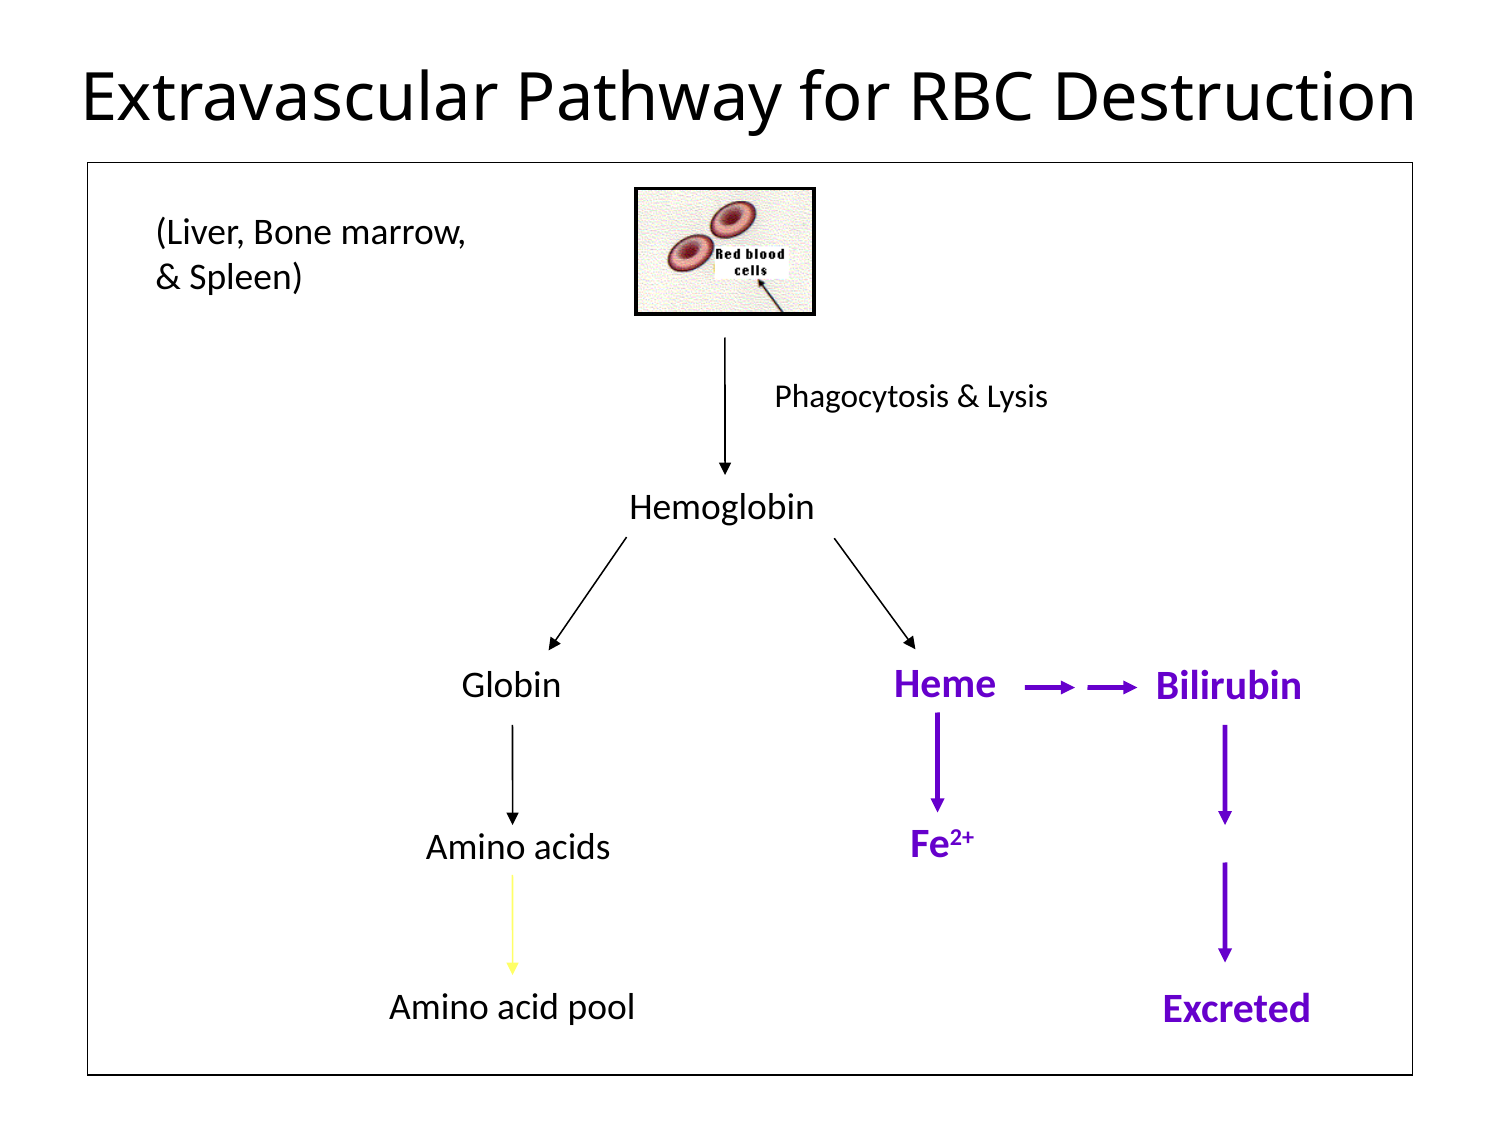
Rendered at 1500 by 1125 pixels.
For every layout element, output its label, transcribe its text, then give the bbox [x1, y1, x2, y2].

text_box [1024, 681, 1075, 694]
text_box [87, 162, 1413, 1075]
text_box Phagocytosis & Lysis [759, 366, 1064, 421]
title Extravascular Pathway for RBC Destruction [24, 0, 1475, 188]
picture [637, 189, 813, 313]
